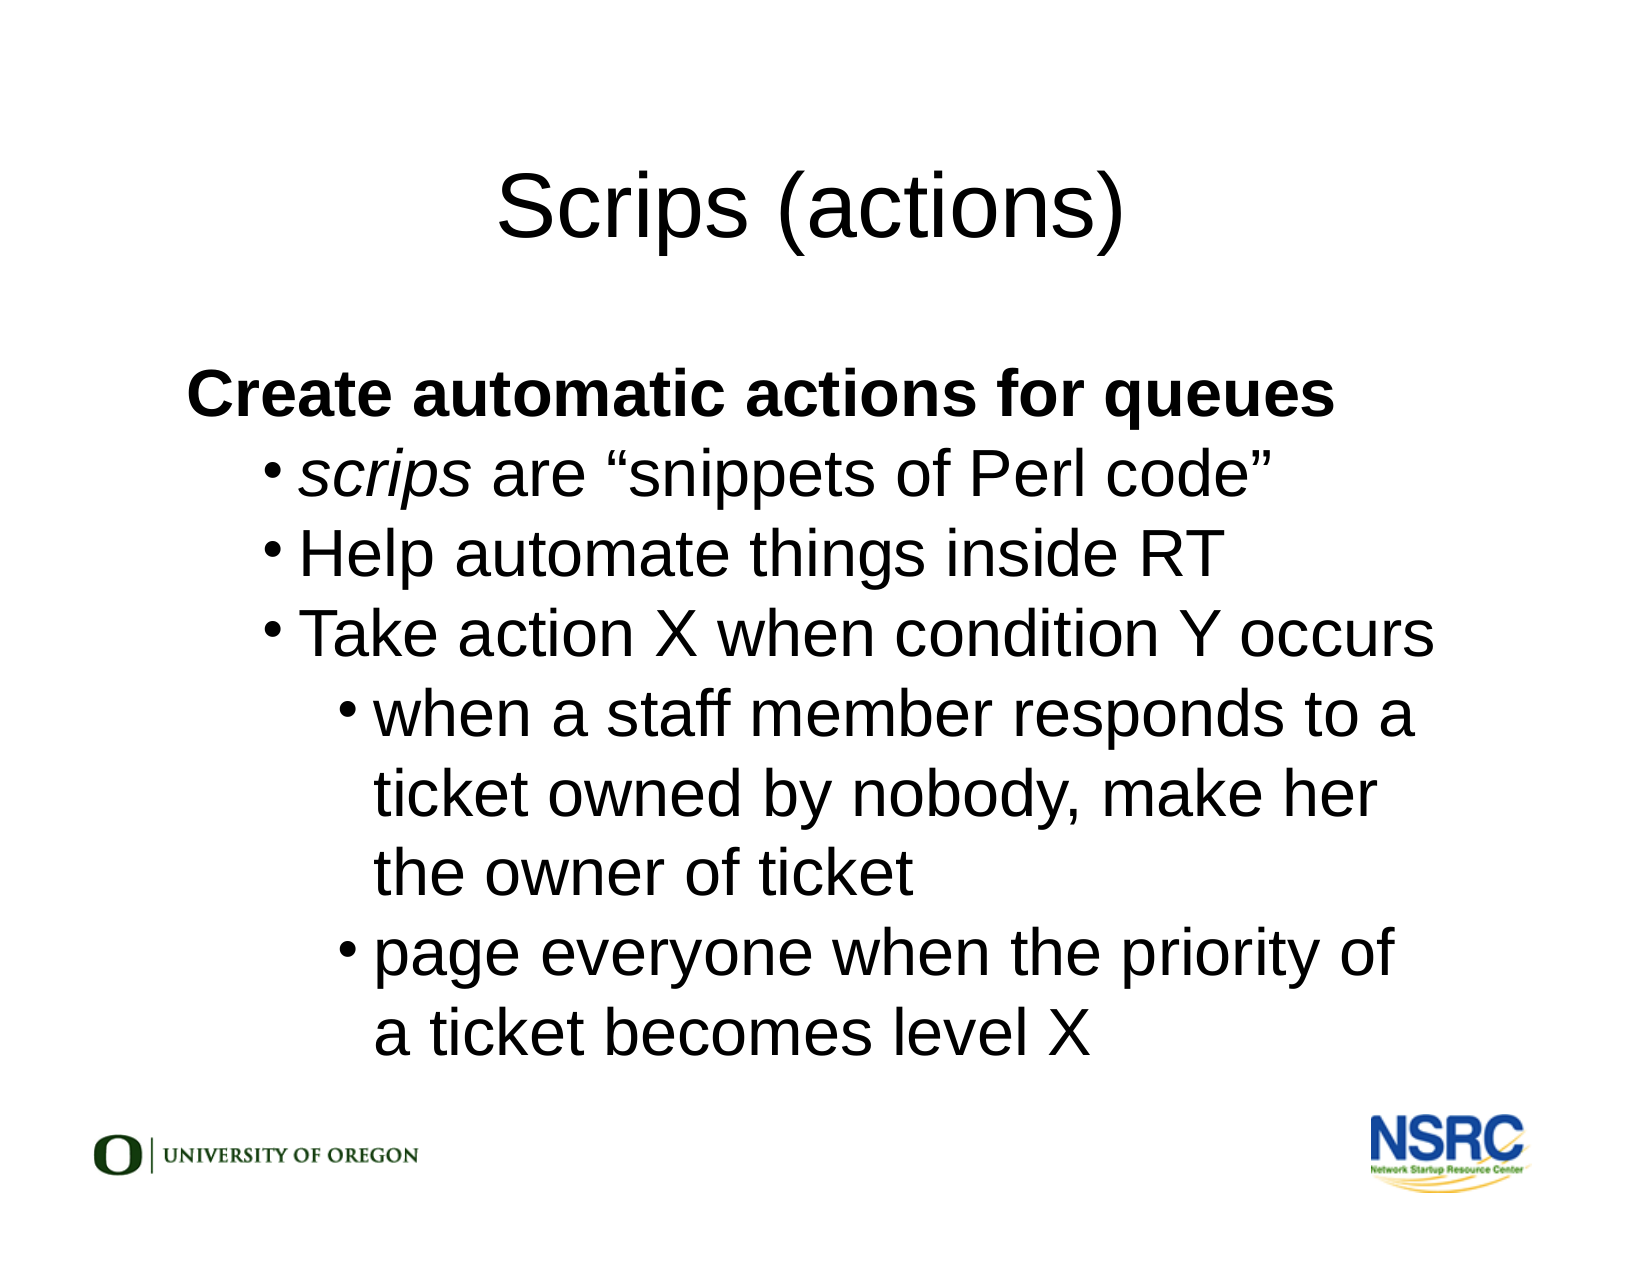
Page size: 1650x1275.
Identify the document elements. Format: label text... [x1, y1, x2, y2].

text_box Create automatic actions for queues scrips are “snippets of Perl code” Help automate things inside RT Take action X when condition Y occurs when a staff member responds to a ticket owned by nobody, make her the owner of ticket page everyone when the priority of a ticket becomes level X [171, 341, 1453, 1115]
picture [92, 1133, 420, 1177]
picture [1371, 1114, 1532, 1193]
text_box Scrips (actions) [133, 104, 1491, 298]
